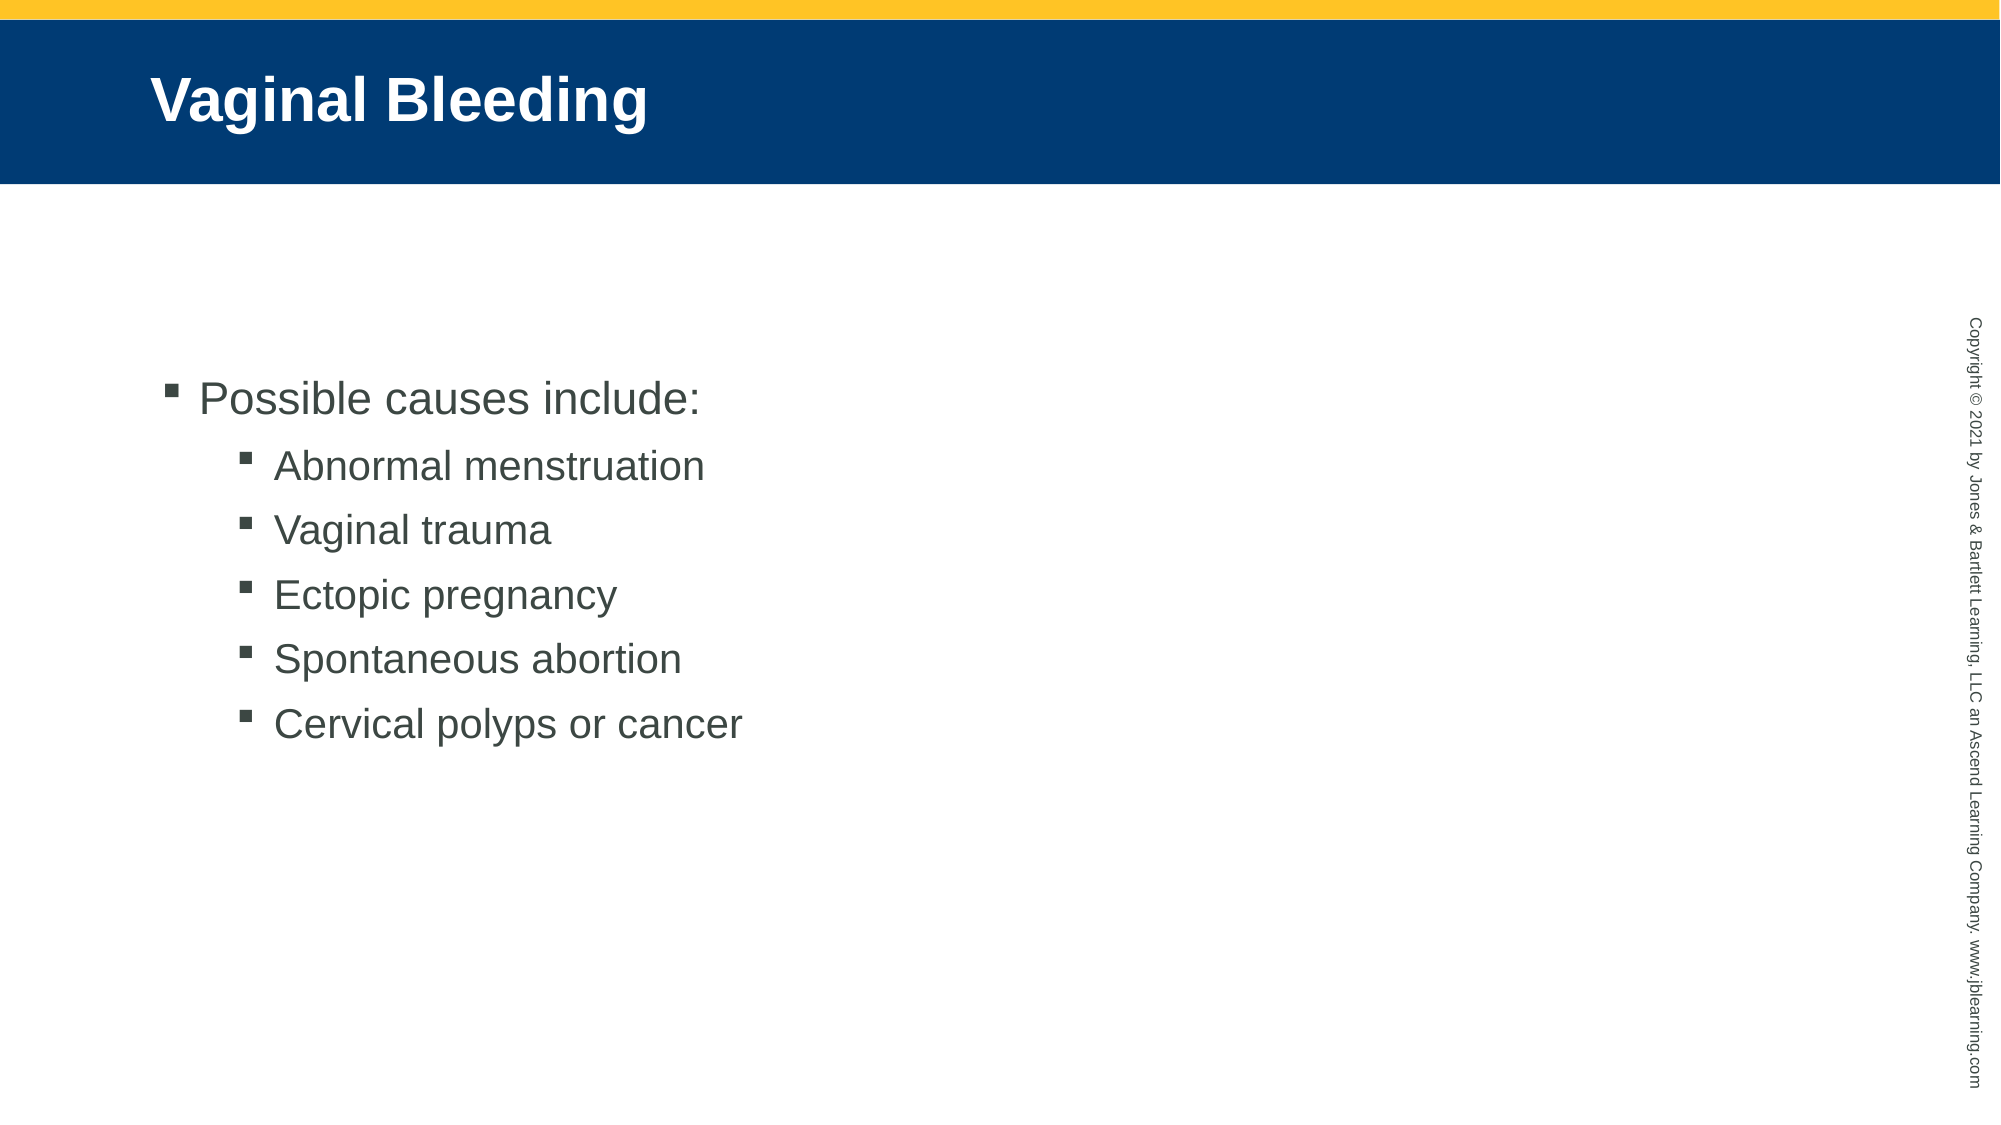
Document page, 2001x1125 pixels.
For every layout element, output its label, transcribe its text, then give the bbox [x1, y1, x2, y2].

title Vaginal Bleeding [0, 19, 2000, 185]
list Possible causes include: Abnormal menstruation Vaginal trauma Ectopic pregnancy Spontaneous abortion Cervical polyps or cancer [146, 361, 1859, 1016]
